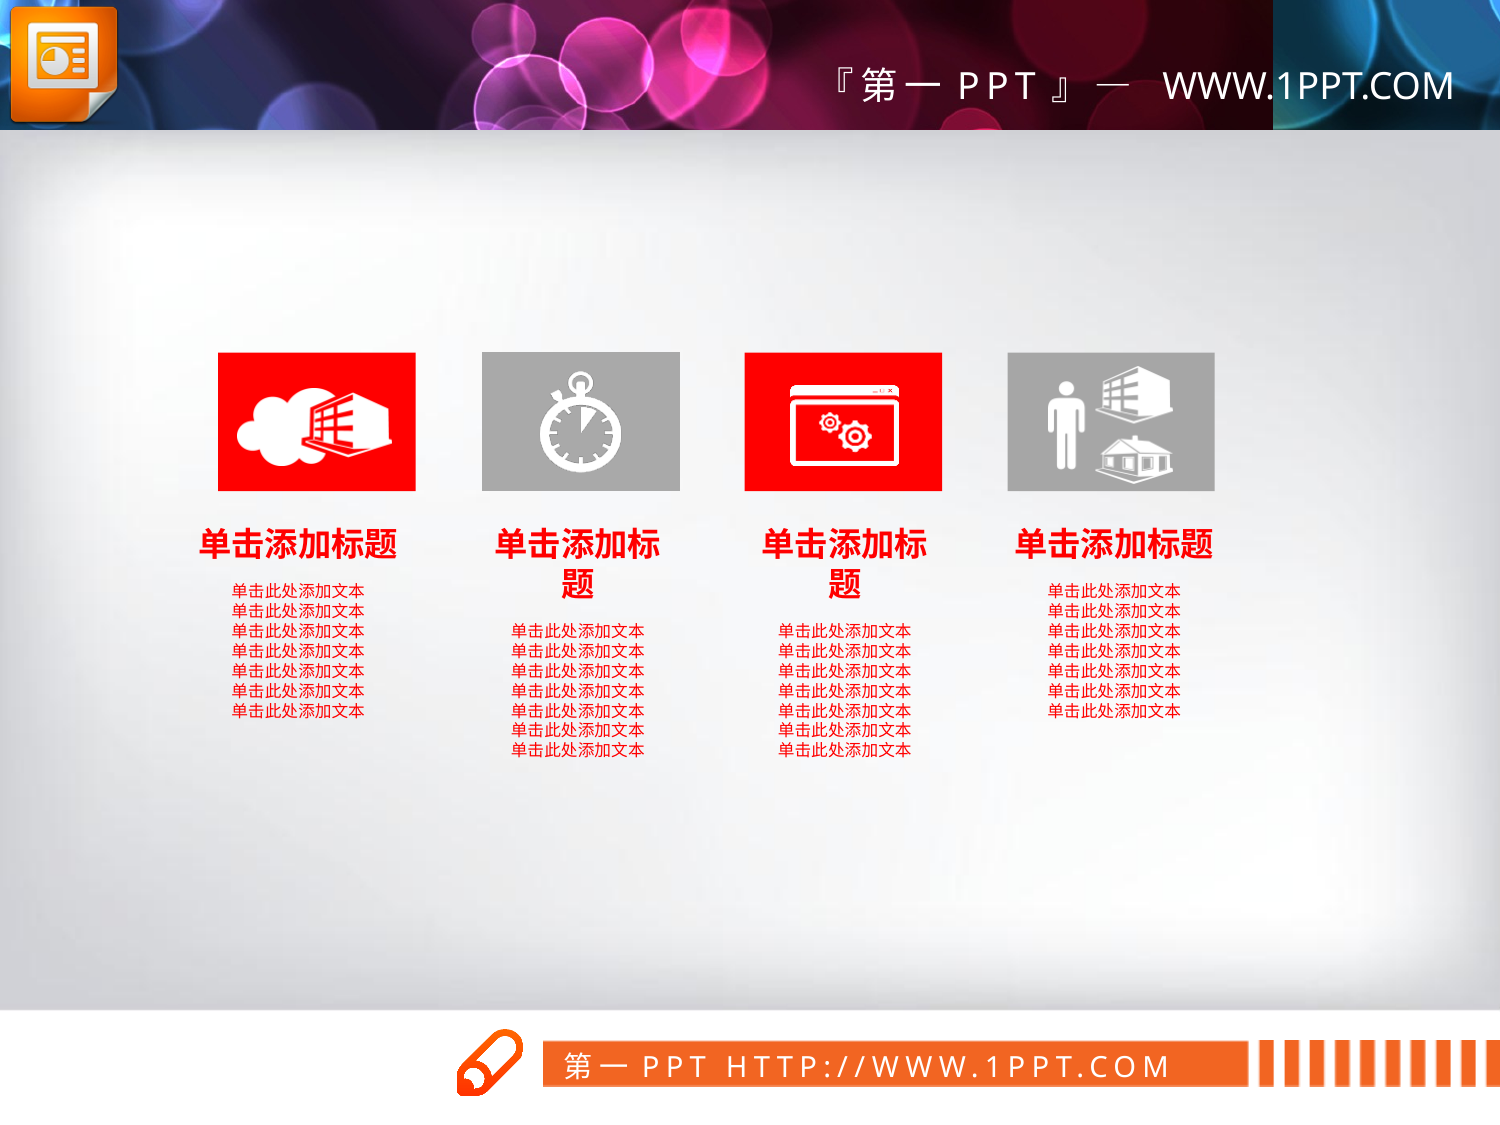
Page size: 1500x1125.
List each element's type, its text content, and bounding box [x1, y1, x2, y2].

text_box 单击添加标题 单击此处添加文本 单击此处添加文本 单击此处添加文本 单击此处添加文本 单击此处添加文本 单击此处添加文本 单击此处添加文本 [191, 517, 416, 726]
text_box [481, 351, 681, 492]
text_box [1007, 352, 1215, 492]
picture [543, 1040, 1500, 1087]
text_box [217, 352, 417, 492]
text_box 单击添加标题 单击此处添加文本 单击此处添加文本 单击此处添加文本 单击此处添加文本 单击此处添加文本 单击此处添加文本 单击此处添加文本 [1011, 517, 1229, 726]
text_box 单击添加标题 单击此处添加文本 单击此处添加文本 单击此处添加文本 单击此处添加文本 单击此处添加文本 单击此处添加文本 单击此处添加文本 [746, 517, 955, 766]
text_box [744, 352, 943, 492]
text_box 单击添加标题 单击此处添加文本 单击此处添加文本 单击此处添加文本 单击此处添加文本 单击此处添加文本 单击此处添加文本 单击此处添加文本 [486, 517, 680, 766]
picture [0, 0, 1500, 1012]
